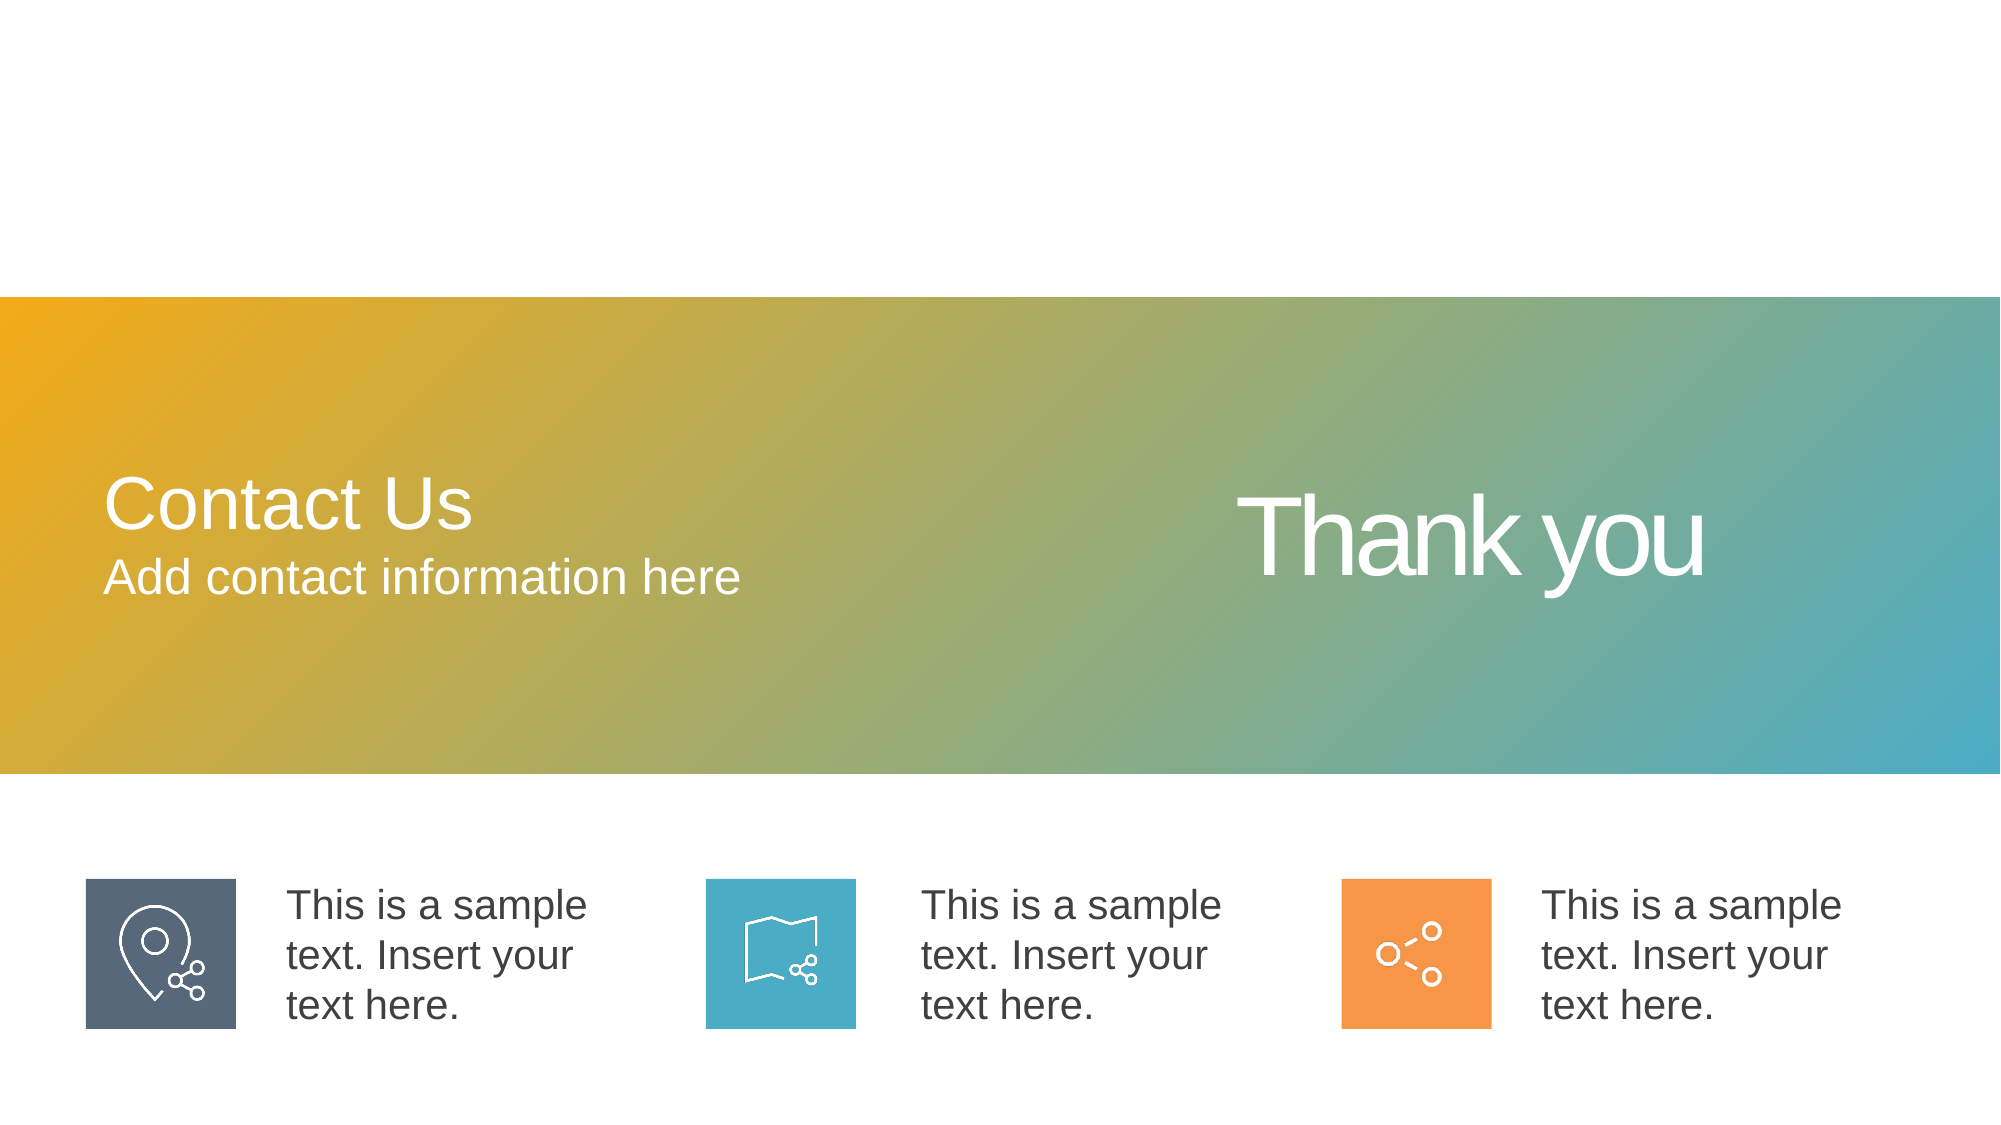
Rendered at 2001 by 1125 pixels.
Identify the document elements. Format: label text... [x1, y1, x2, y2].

text_box Contact Us Add contact information here [88, 446, 1492, 612]
text_box [0, 296, 2000, 774]
text_box This is a sample text. Insert your text here. [1526, 870, 1915, 1036]
picture [1376, 921, 1442, 987]
text_box [1341, 878, 1493, 1030]
text_box This is a sample text. Insert your text here. [271, 870, 664, 1036]
text_box Thank you [1062, 462, 1883, 598]
picture [110, 903, 211, 1004]
text_box [705, 878, 857, 1030]
text_box [85, 878, 237, 1030]
picture [743, 911, 819, 987]
text_box This is a sample text. Insert your text here. [906, 870, 1300, 1036]
